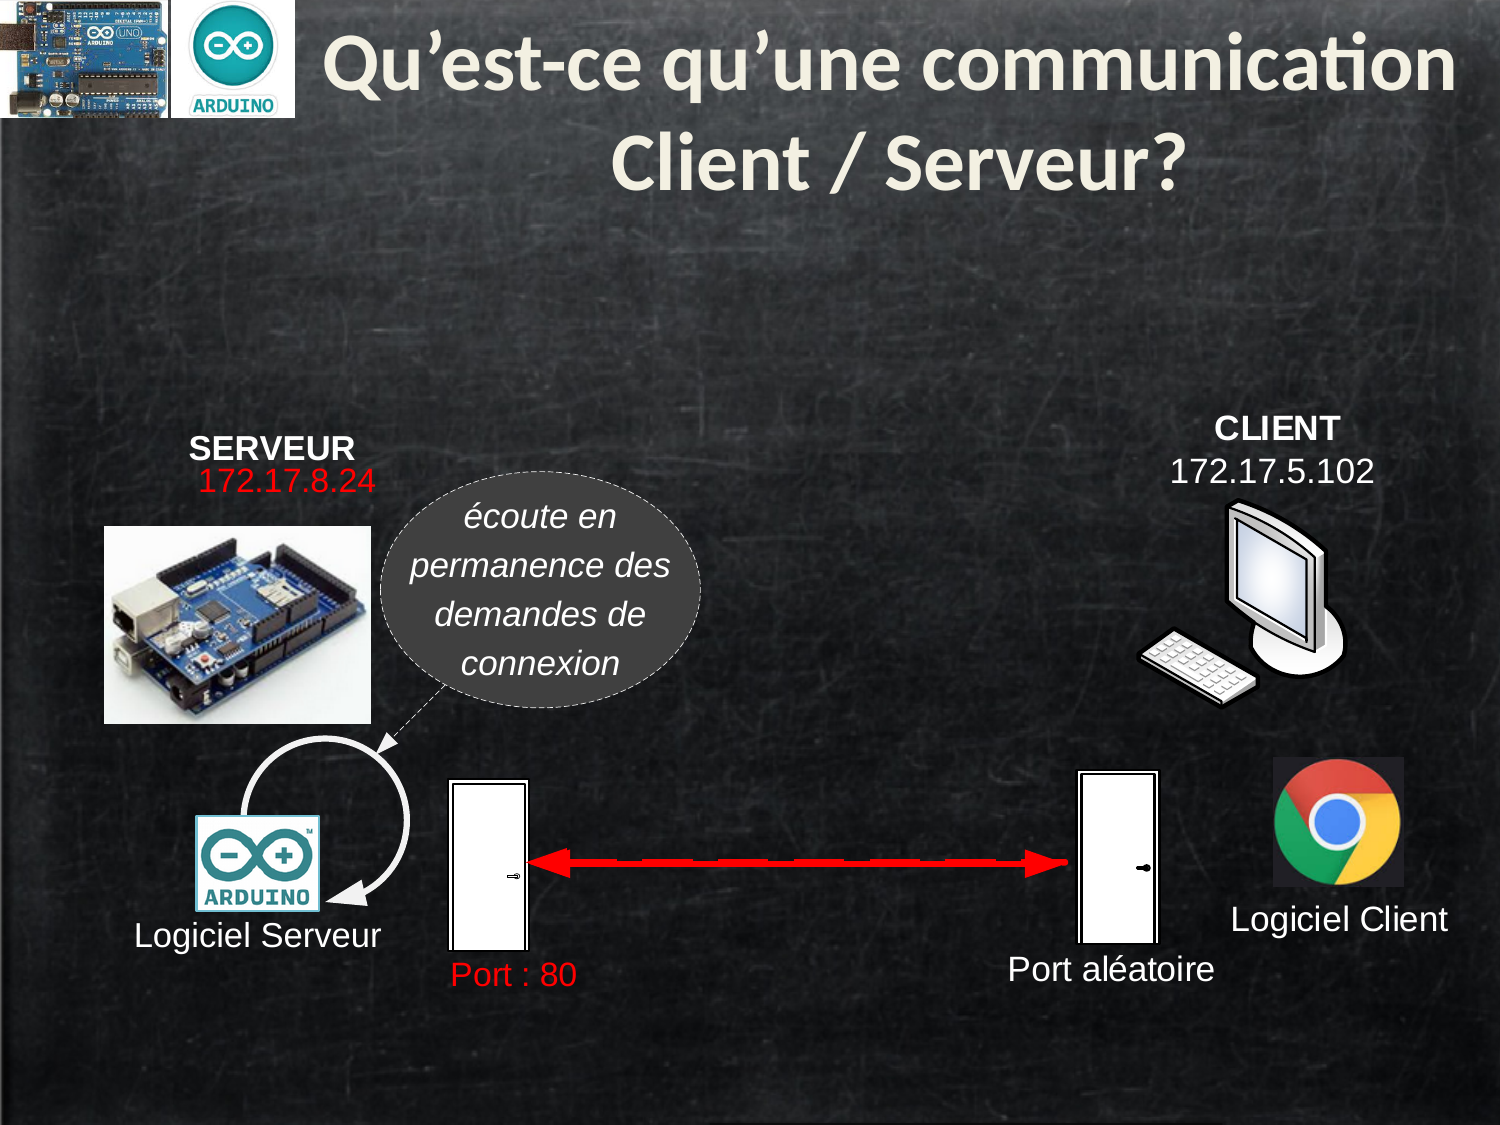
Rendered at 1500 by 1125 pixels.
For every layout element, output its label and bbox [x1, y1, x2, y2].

text_box [640, 813, 1112, 912]
picture [0, 0, 1500, 1125]
text_box [371, 467, 705, 759]
text_box [98, 412, 1457, 1020]
text_box [132, 457, 636, 999]
text_box [491, 397, 1474, 1010]
